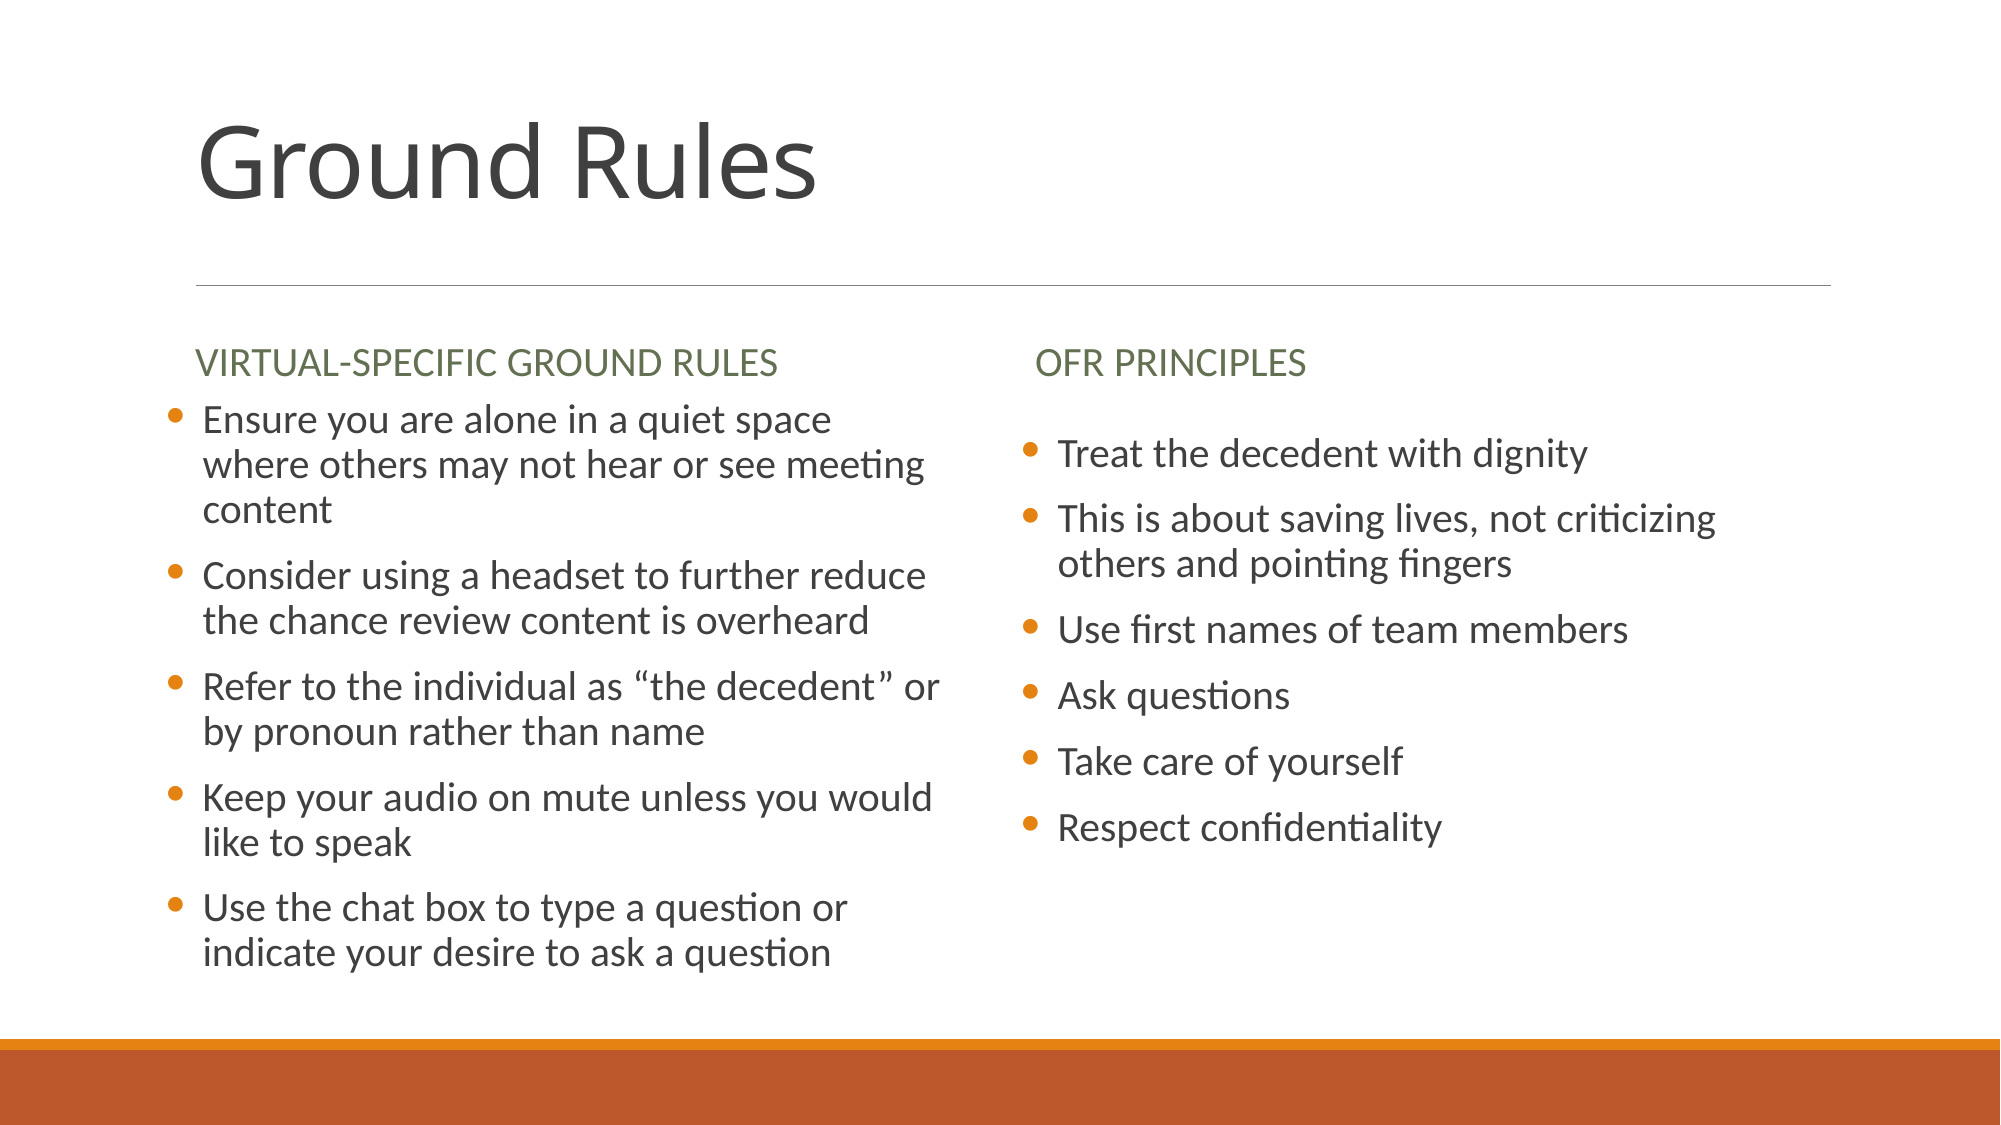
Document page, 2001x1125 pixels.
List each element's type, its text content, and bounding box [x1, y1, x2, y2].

list OFR principles [1020, 302, 1830, 423]
list Treat the decedent with dignity This is about saving lives, not criticizing others and pointing fingers Use first names of team members Ask questions Take care of yourself Respect confidentiality [1020, 423, 1830, 978]
title Ground Rules [180, 47, 1830, 285]
list Virtual-specific ground rules [180, 302, 990, 424]
list Ensure you are alone in a quiet space where others may not hear or see meeting content Consider using a headset to further reduce the chance review content is overheard Refer to the individual as “the decedent” or by pronoun rather than name Keep your audio on mute unless you would like to speak Use the chat box to type a question or indicate your desire to ask a question [150, 390, 960, 945]
